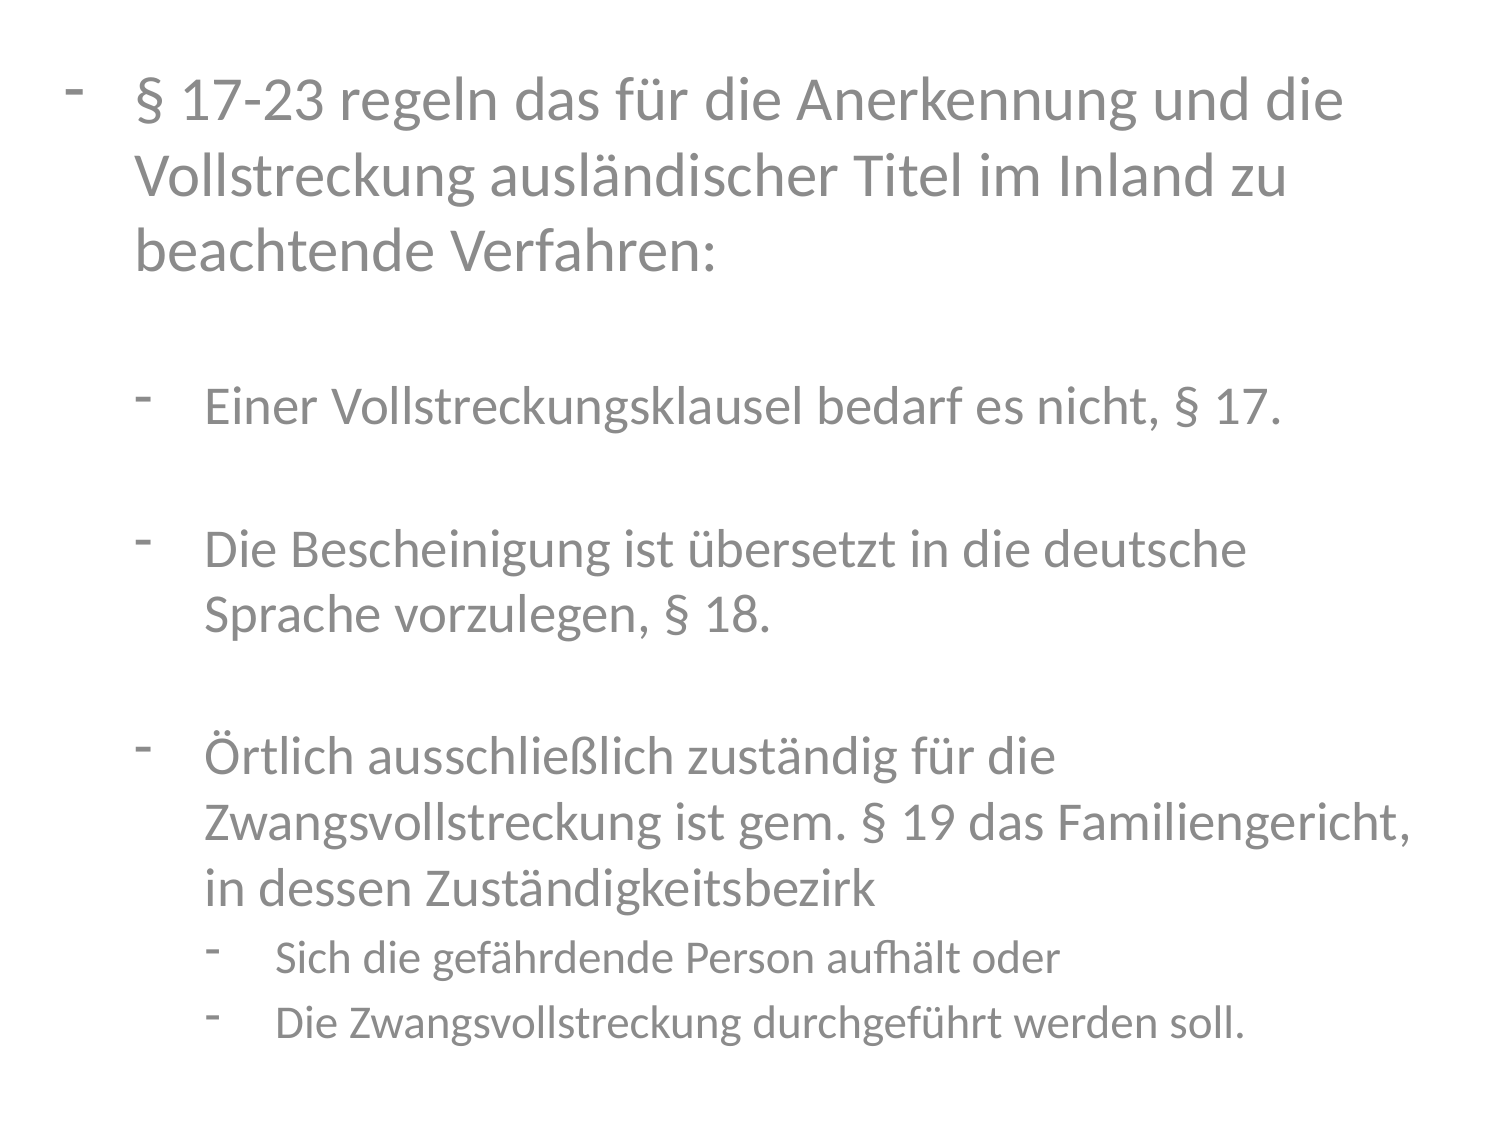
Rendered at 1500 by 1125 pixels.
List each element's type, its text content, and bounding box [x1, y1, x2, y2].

subtitle § 17-23 regeln das für die Anerkennung und die Vollstreckung ausländischer Titel im Inland zu beachtende Verfahren: Einer Vollstreckungsklausel bedarf es nicht, § 17. Die Bescheinigung ist übersetzt in die deutsche Sprache vorzulegen, § 18. Örtlich ausschließlich zuständig für die Zwangsvollstreckung ist gem. § 19 das Familiengericht, in dessen Zuständigkeitsbezirk Sich die gefährdende Person aufhält oder Die Zwangsvollstreckung durchgeführt werden soll. [48, 50, 1446, 1063]
